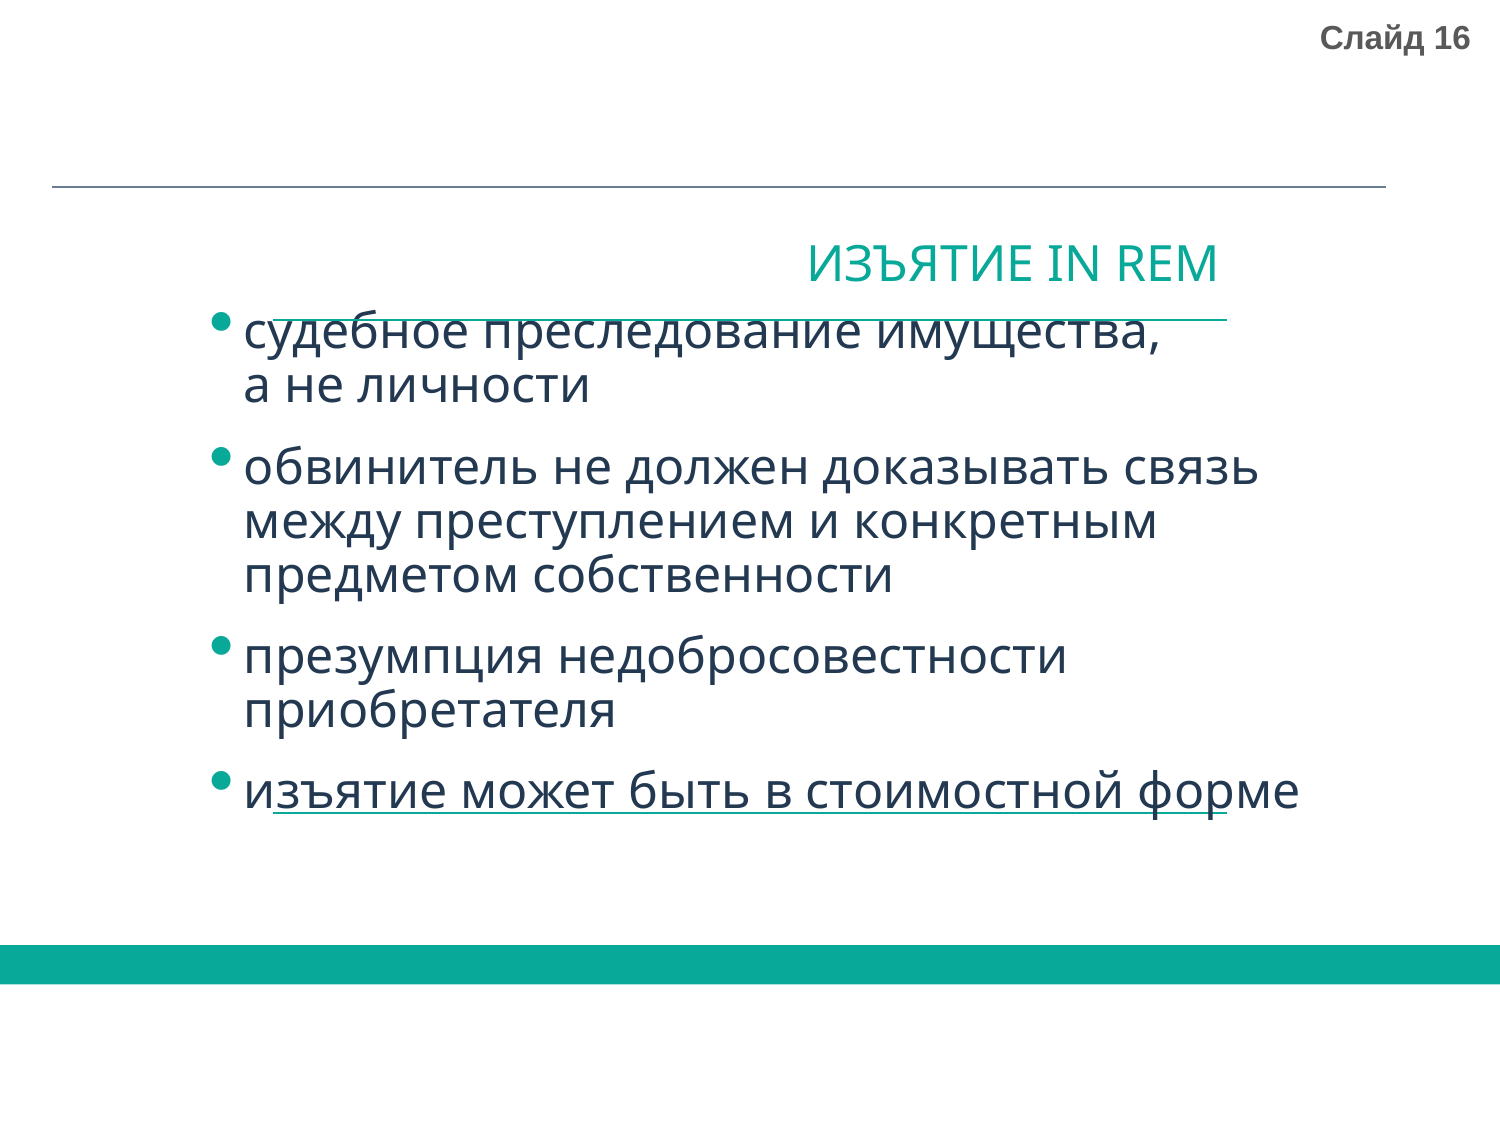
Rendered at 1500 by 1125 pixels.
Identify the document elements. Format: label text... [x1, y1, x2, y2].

list судебное преследование имущества, а не личности обвинитель не должен доказывать связь между преступлением и конкретным предметом собственности презумпция недобросовестности приобретателя изъятие может быть в стоимостной форме [209, 343, 1428, 782]
text_box Слайд 16 [1288, 9, 1486, 64]
text_box изъятие in rem [805, 225, 1303, 306]
